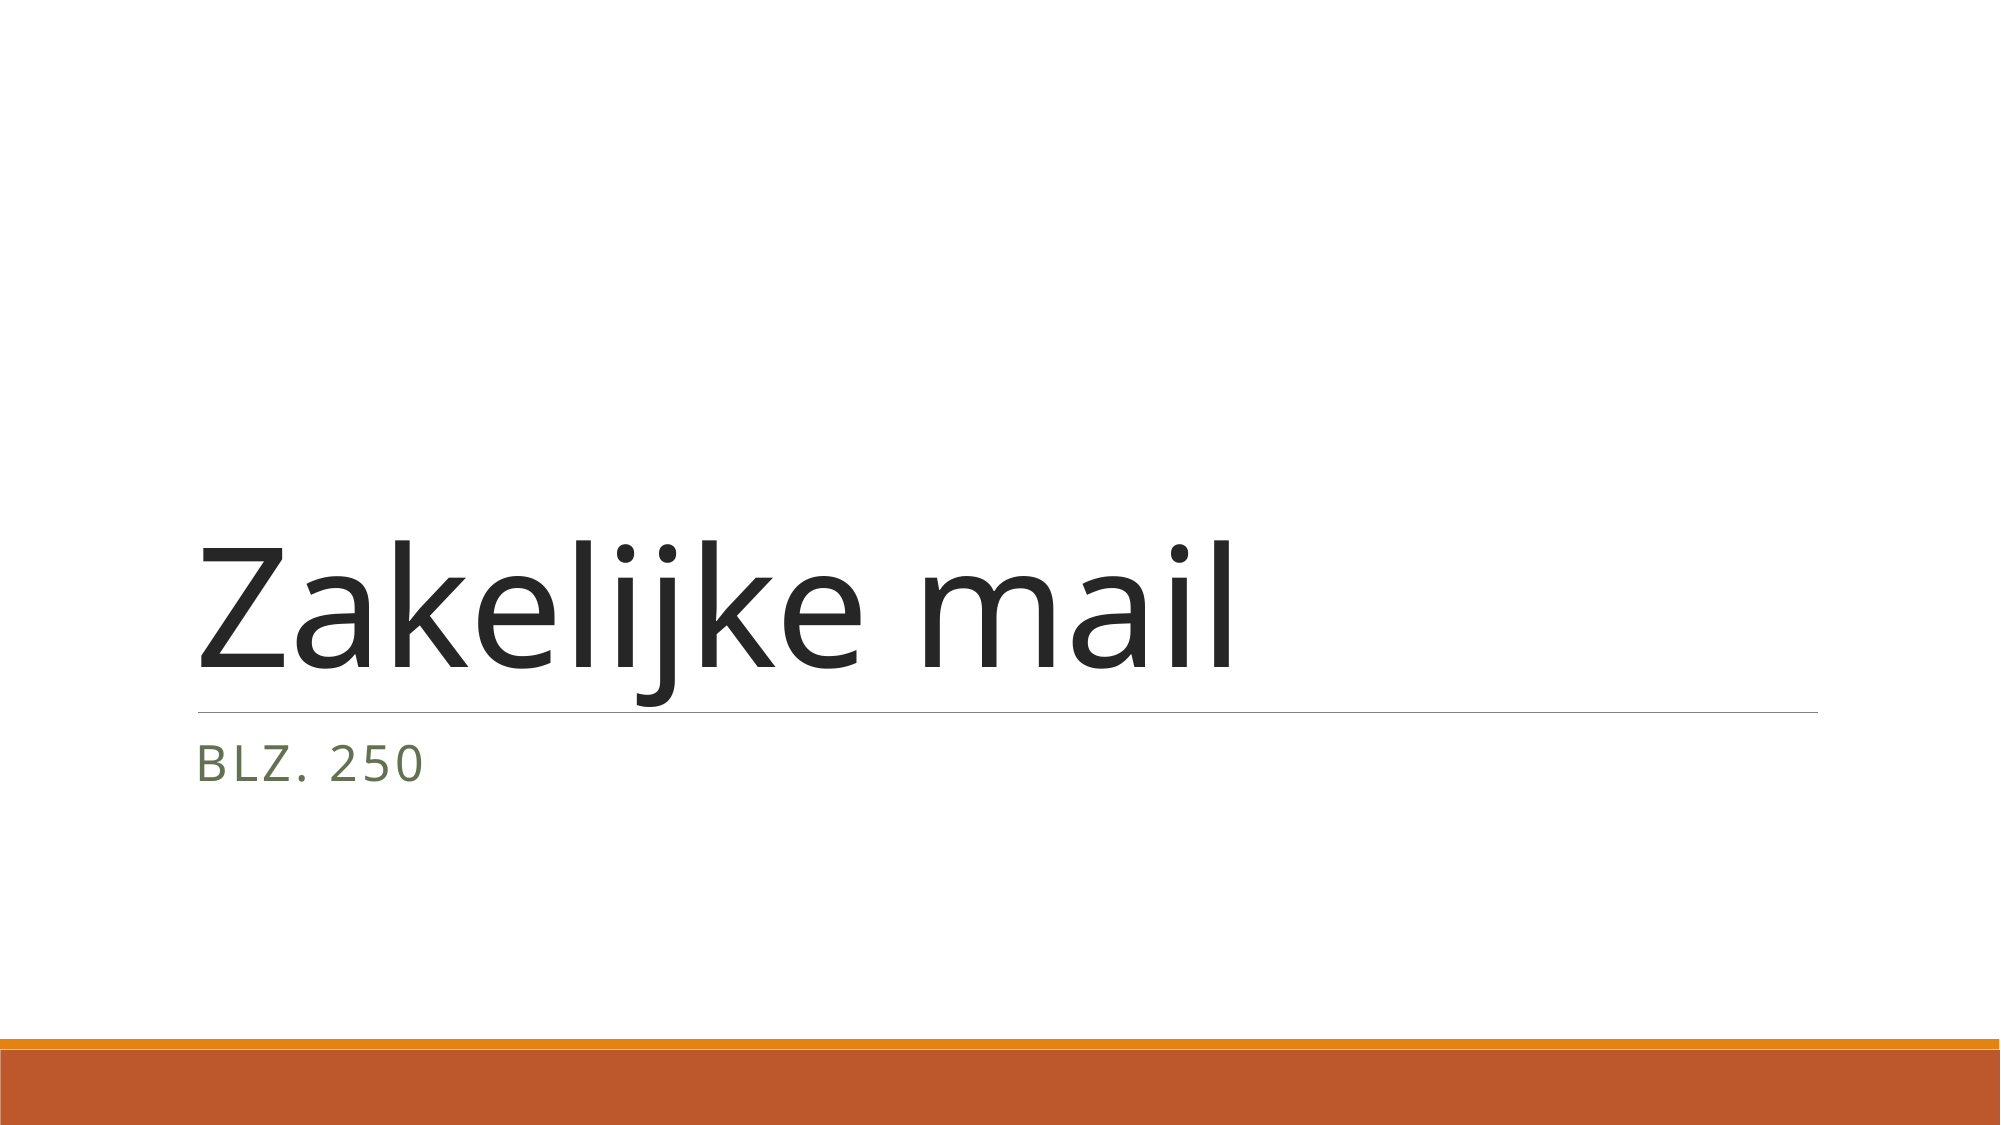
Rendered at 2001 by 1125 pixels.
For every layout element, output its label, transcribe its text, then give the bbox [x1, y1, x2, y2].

title Zakelijke mail [180, 124, 1830, 710]
subtitle Blz. 250 [180, 730, 1831, 919]
